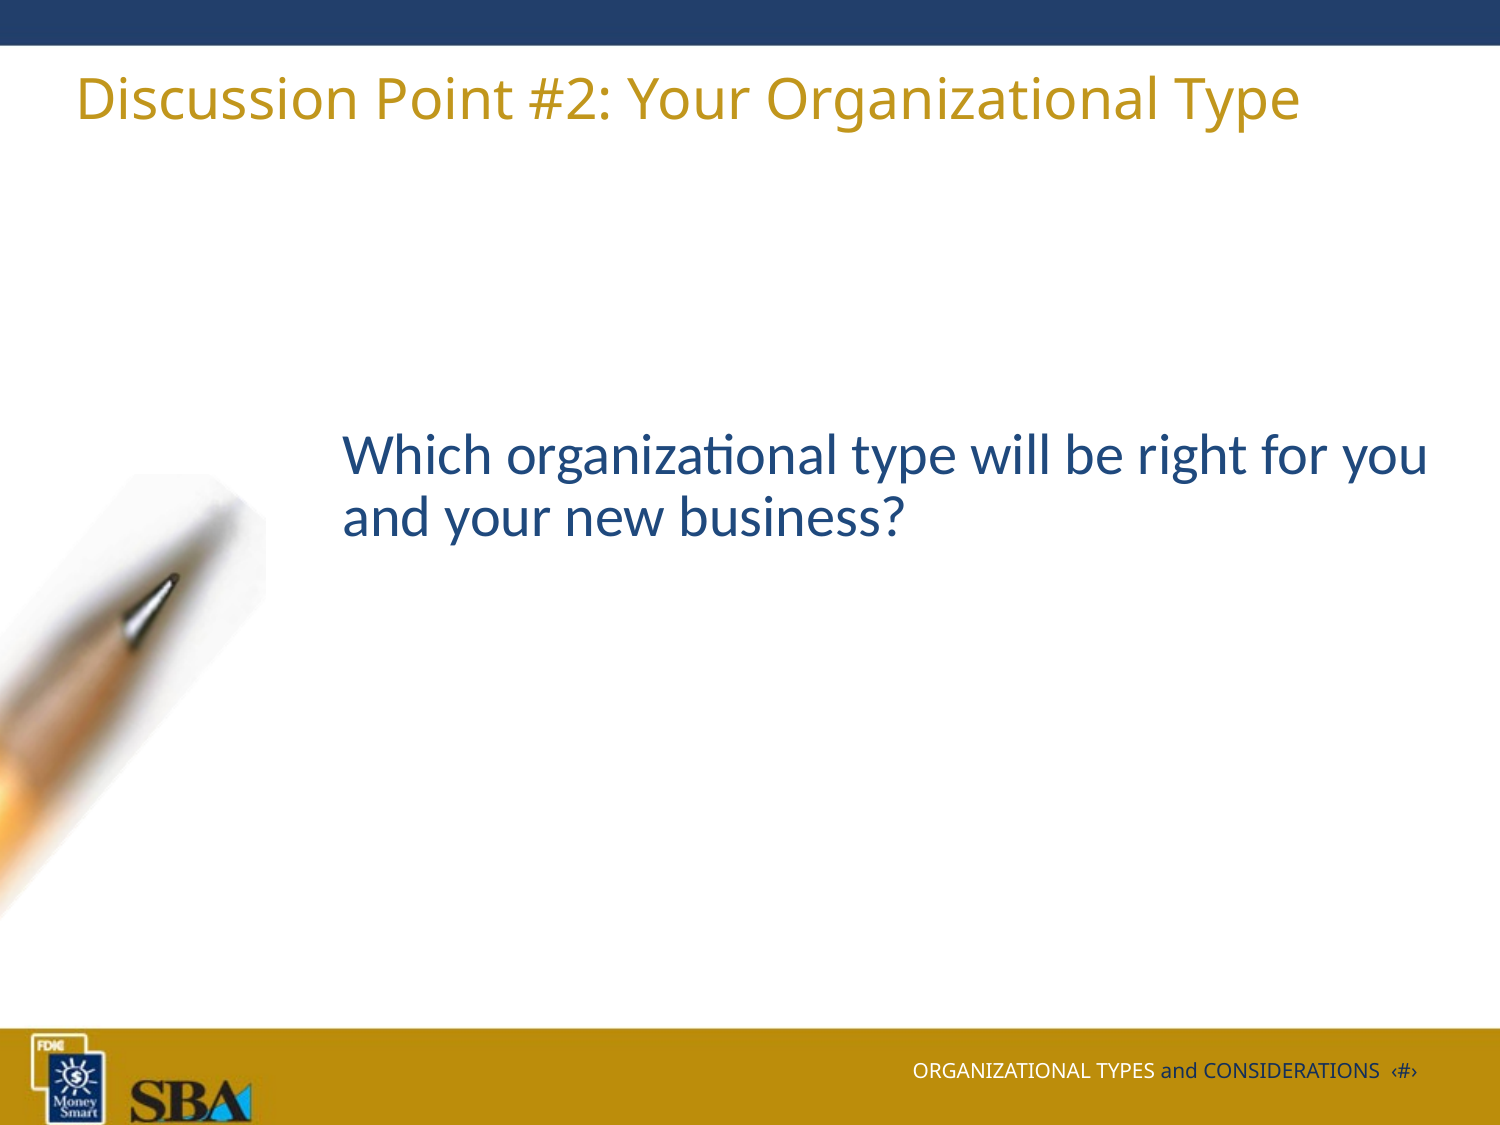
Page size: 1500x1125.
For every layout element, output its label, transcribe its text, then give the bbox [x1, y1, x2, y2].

picture [0, 0, 1500, 1125]
title Discussion Point #2: Your Organizational Type [74, 61, 1426, 163]
text_box Which organizational type will be right for you and your new business? [334, 270, 1471, 556]
